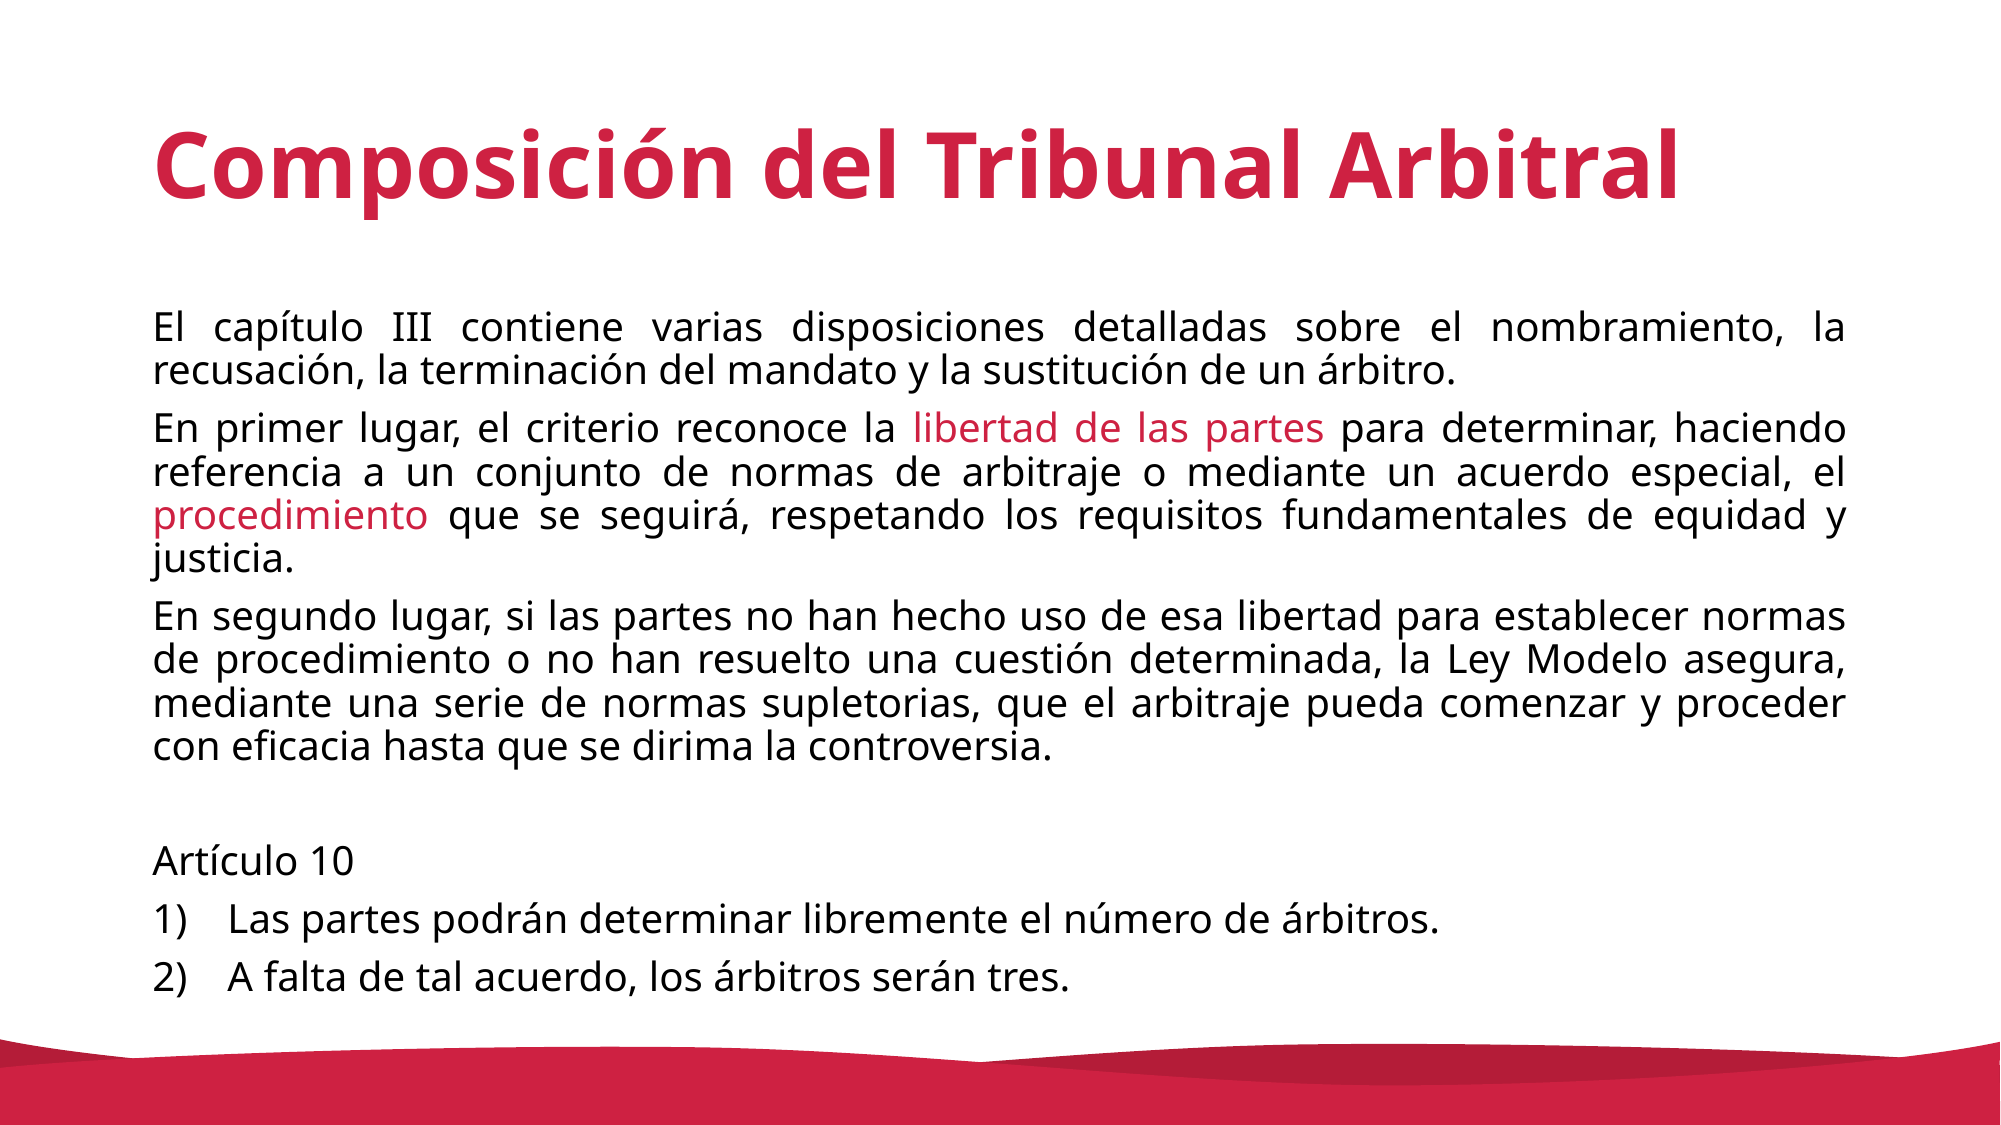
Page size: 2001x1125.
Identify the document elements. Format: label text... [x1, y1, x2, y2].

title Composición del Tribunal Arbitral [137, 59, 1863, 278]
list El capítulo III contiene varias disposiciones detalladas sobre el nombramiento, la recusación, la terminación del mandato y la sustitución de un árbitro. En primer lugar, el criterio reconoce la libertad de las partes para determinar, haciendo referencia a un conjunto de normas de arbitraje o mediante un acuerdo especial, el procedimiento que se seguirá, respetando los requisitos fundamentales de equidad y justicia. En segundo lugar, si las partes no han hecho uso de esa libertad para establecer normas de procedimiento o no han resuelto una cuestión determinada, la Ley Modelo asegura, mediante una serie de normas supletorias, que el arbitraje pueda comenzar y proceder con eficacia hasta que se dirima la controversia. Artículo 10 Las partes podrán determinar libremente el número de árbitros. A falta de tal acuerdo, los árbitros serán tres. [137, 299, 1863, 1014]
